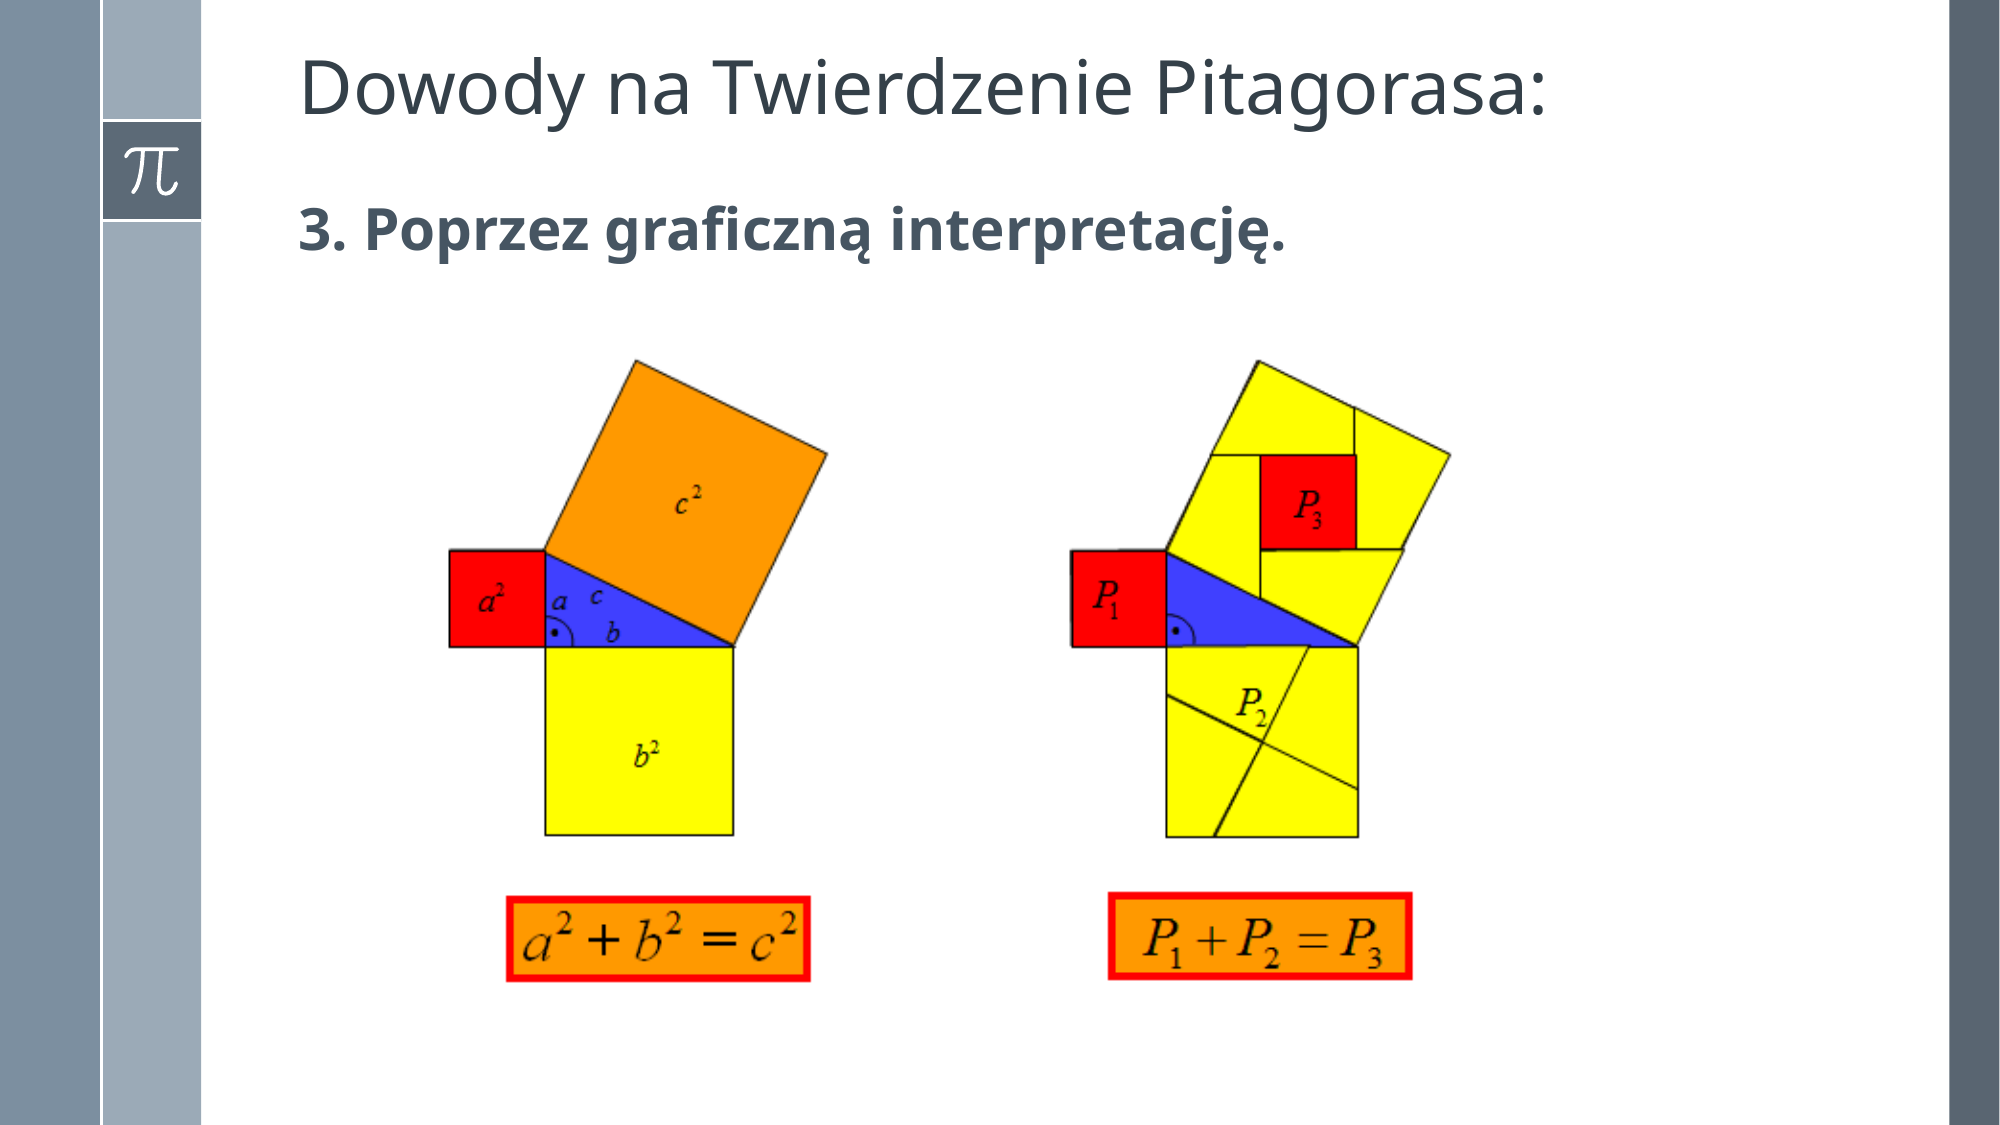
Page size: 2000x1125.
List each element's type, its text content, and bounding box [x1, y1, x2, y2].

text_box 3. Poprzez graficzną interpretację. [283, 184, 1555, 270]
title Dowody na Twierdzenie Pitagorasa: [283, 30, 1889, 139]
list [357, 349, 1555, 996]
